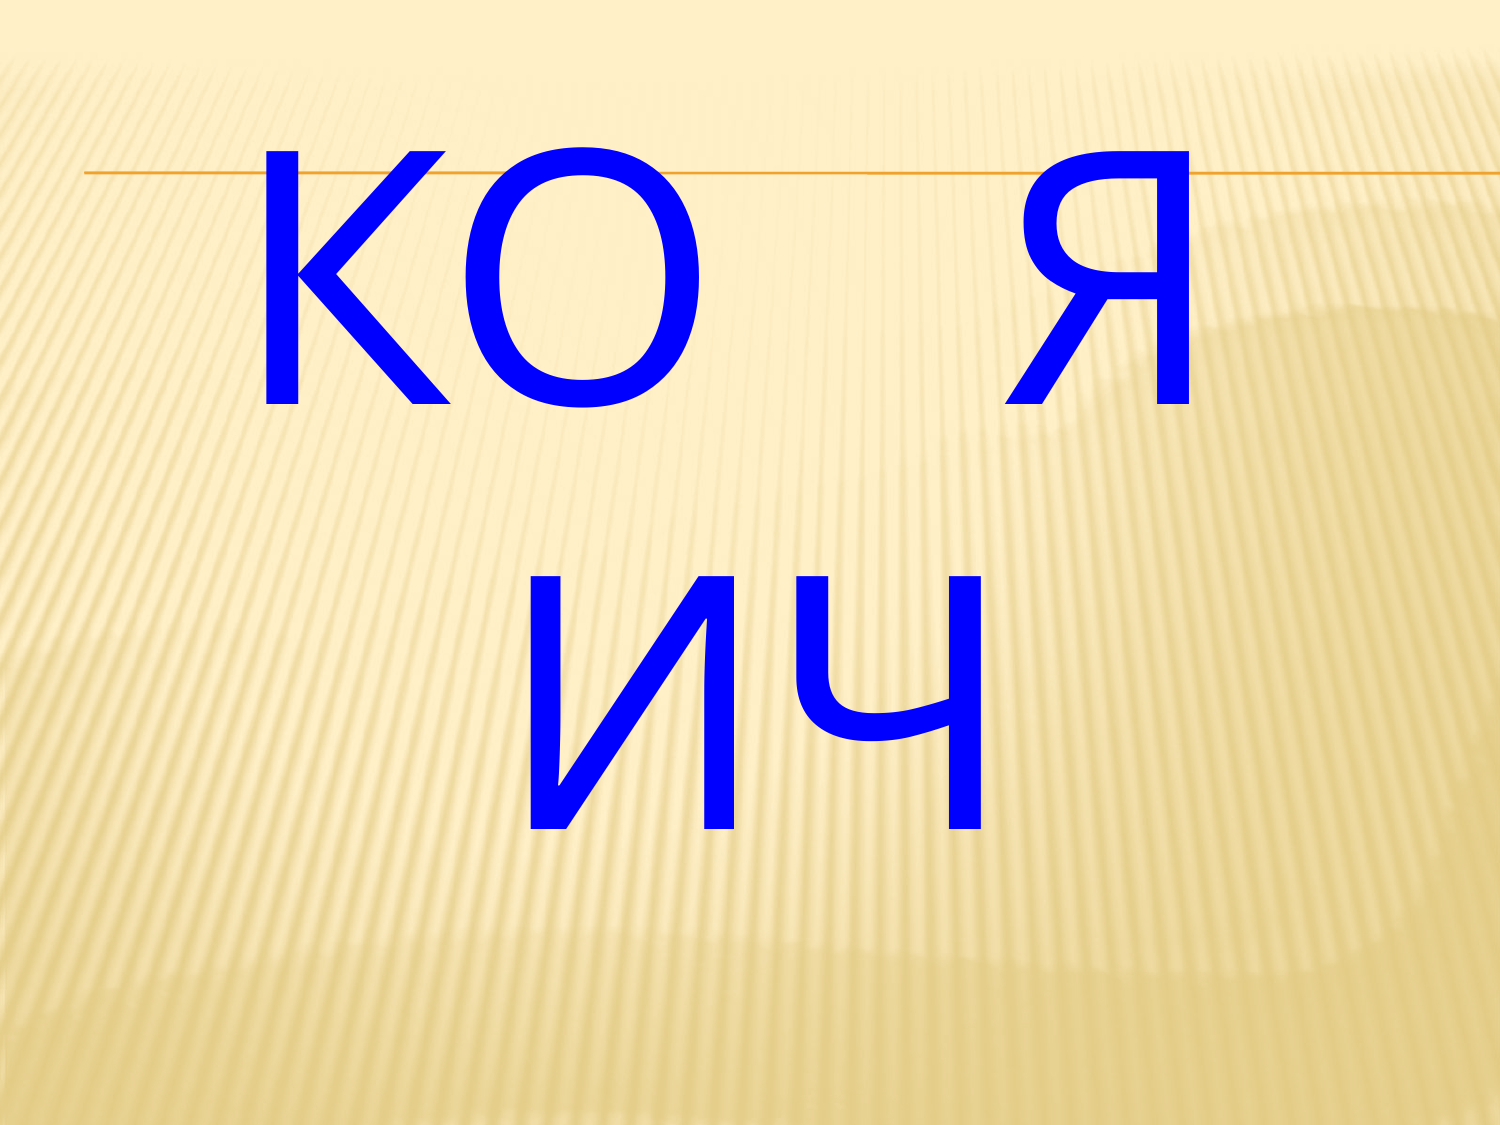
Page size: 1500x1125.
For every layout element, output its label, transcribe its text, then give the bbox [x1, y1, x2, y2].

list КО Я ИЧ [53, 42, 1404, 1071]
